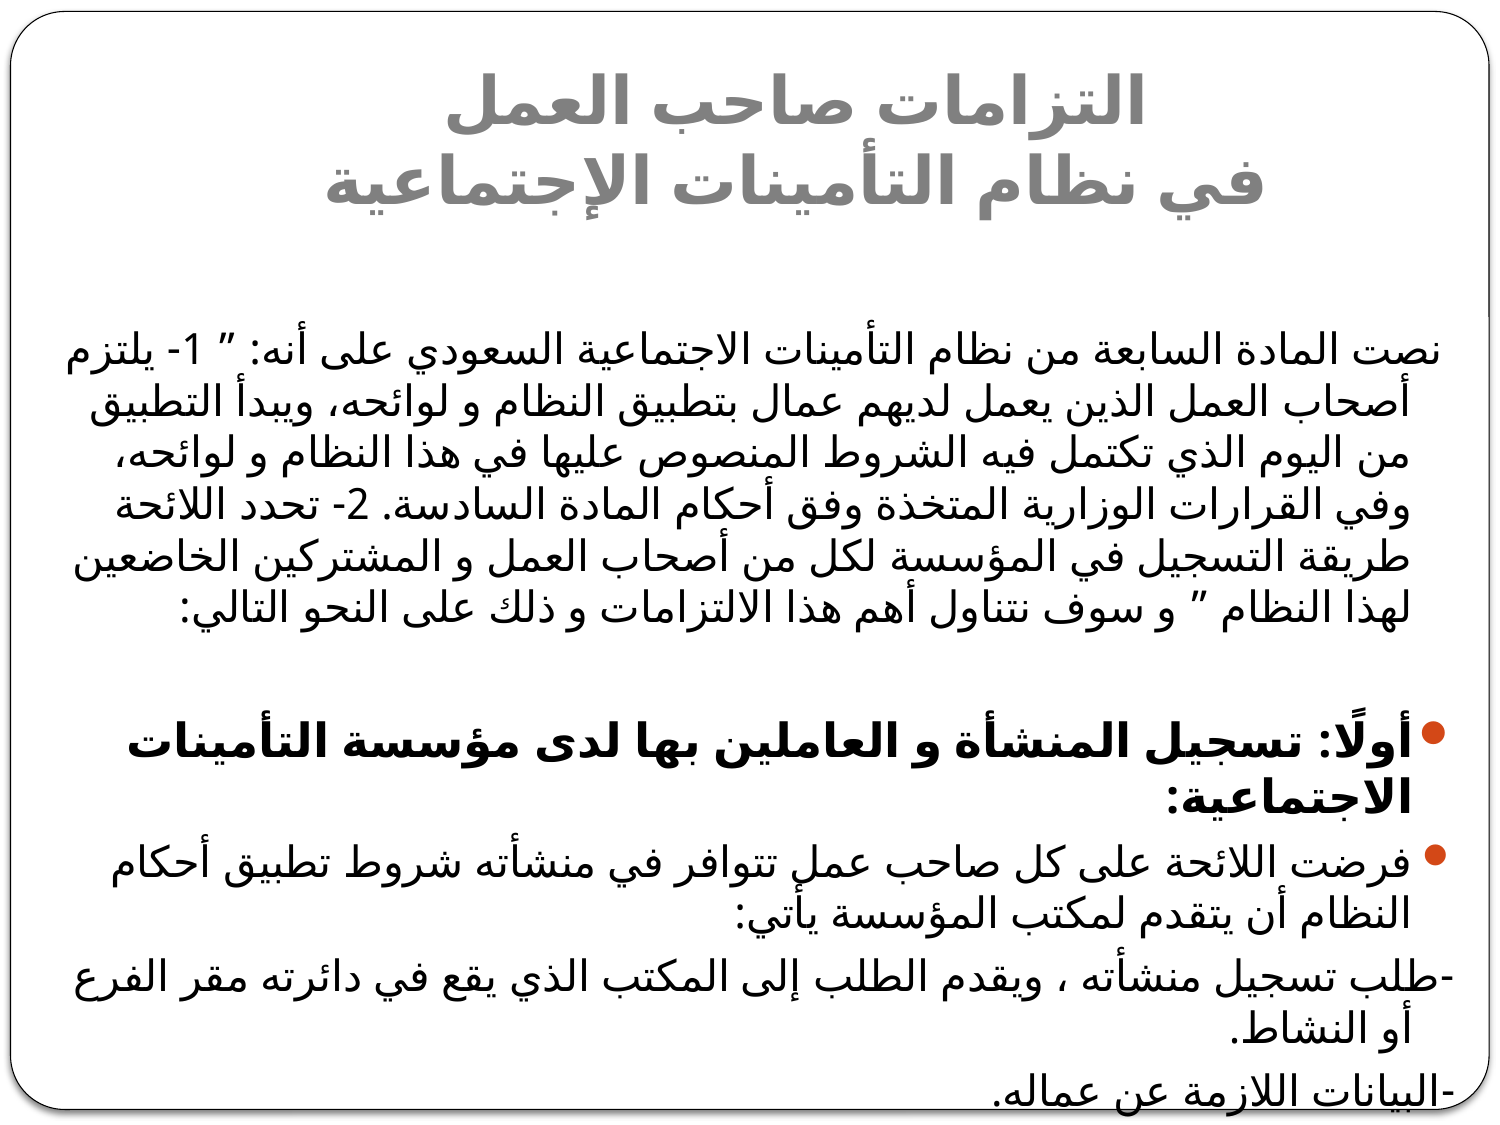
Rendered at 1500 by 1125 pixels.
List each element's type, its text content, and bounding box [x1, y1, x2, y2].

title التزامات صاحب العمل في نظام التأمينات الإجتماعية [150, 45, 1425, 233]
list نصت المادة السابعة من نظام التأمينات الاجتماعية السعودي على أنه: ” 1- يلتزم أصحاب العمل الذين يعمل لديهم عمال بتطبيق النظام و لوائحه، ويبدأ التطبيق من اليوم الذي تكتمل فيه الشروط المنصوص عليها في هذا النظام و لوائحه، وفي القرارات الوزارية المتخذة وفق أحكام المادة السادسة. 2- تحدد اللائحة طريقة التسجيل في المؤسسة لكل من أصحاب العمل و المشتركين الخاضعين لهذا النظام ” و سوف نتناول أهم هذا الالتزامات و ذلك على النحو التالي: أولًا: تسجيل المنشأة و العاملين بها لدى مؤسسة التأمينات الاجتماعية: فرضت اللائحة على كل صاحب عمل تتوافر في منشأته شروط تطبيق أحكام النظام أن يتقدم لمكتب المؤسسة يأتي: -طلب تسجيل منشأته ، ويقدم الطلب إلى المكتب الذي يقع في دائرته مقر الفرع أو النشاط. -البيانات اللازمة عن عماله. [41, 314, 1471, 1125]
